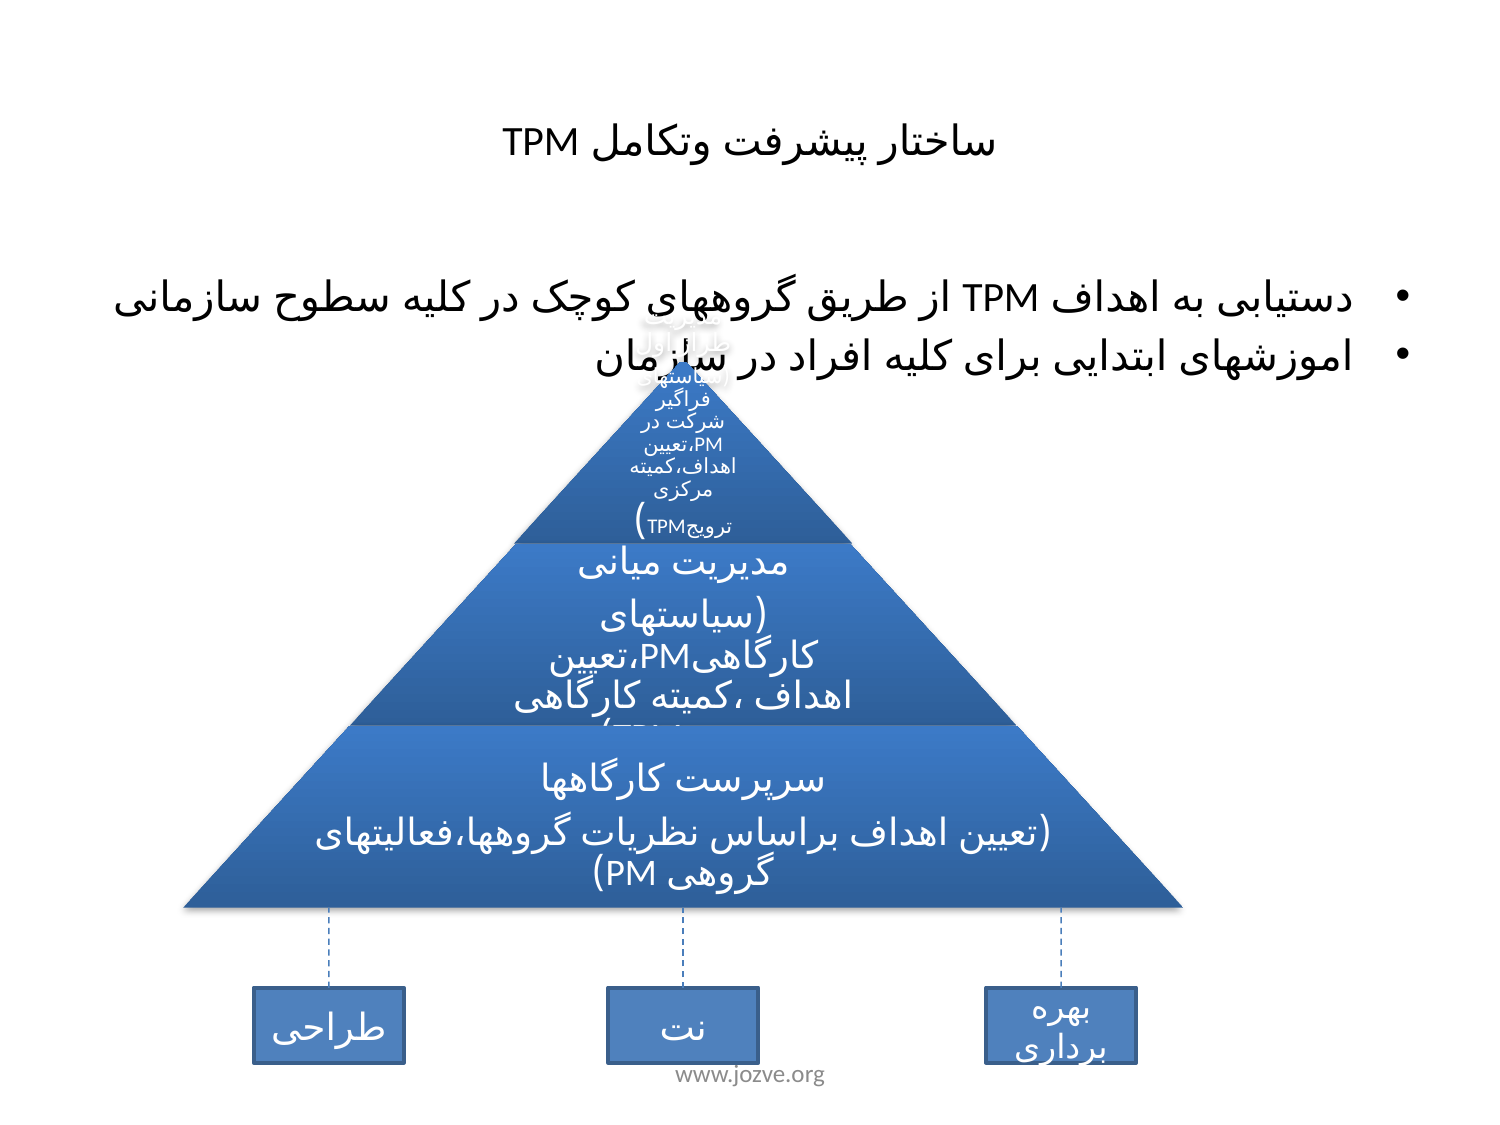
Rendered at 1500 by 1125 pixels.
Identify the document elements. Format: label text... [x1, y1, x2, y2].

text_box بهره برداری [984, 986, 1138, 1065]
text_box نت [606, 986, 760, 1042]
text_box طراحی [252, 986, 406, 1065]
list دستیابی به اهداف TPM از طریق گروههای کوچک در کلیه سطوح سازمانی اموزشهای ابتدایی برای کلیه افراد در سازمان [75, 262, 1425, 1005]
title ساختار پیشرفت وتکامل TPM [75, 45, 1425, 233]
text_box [182, 361, 1184, 908]
footer www.jozve.org [512, 1042, 988, 1103]
